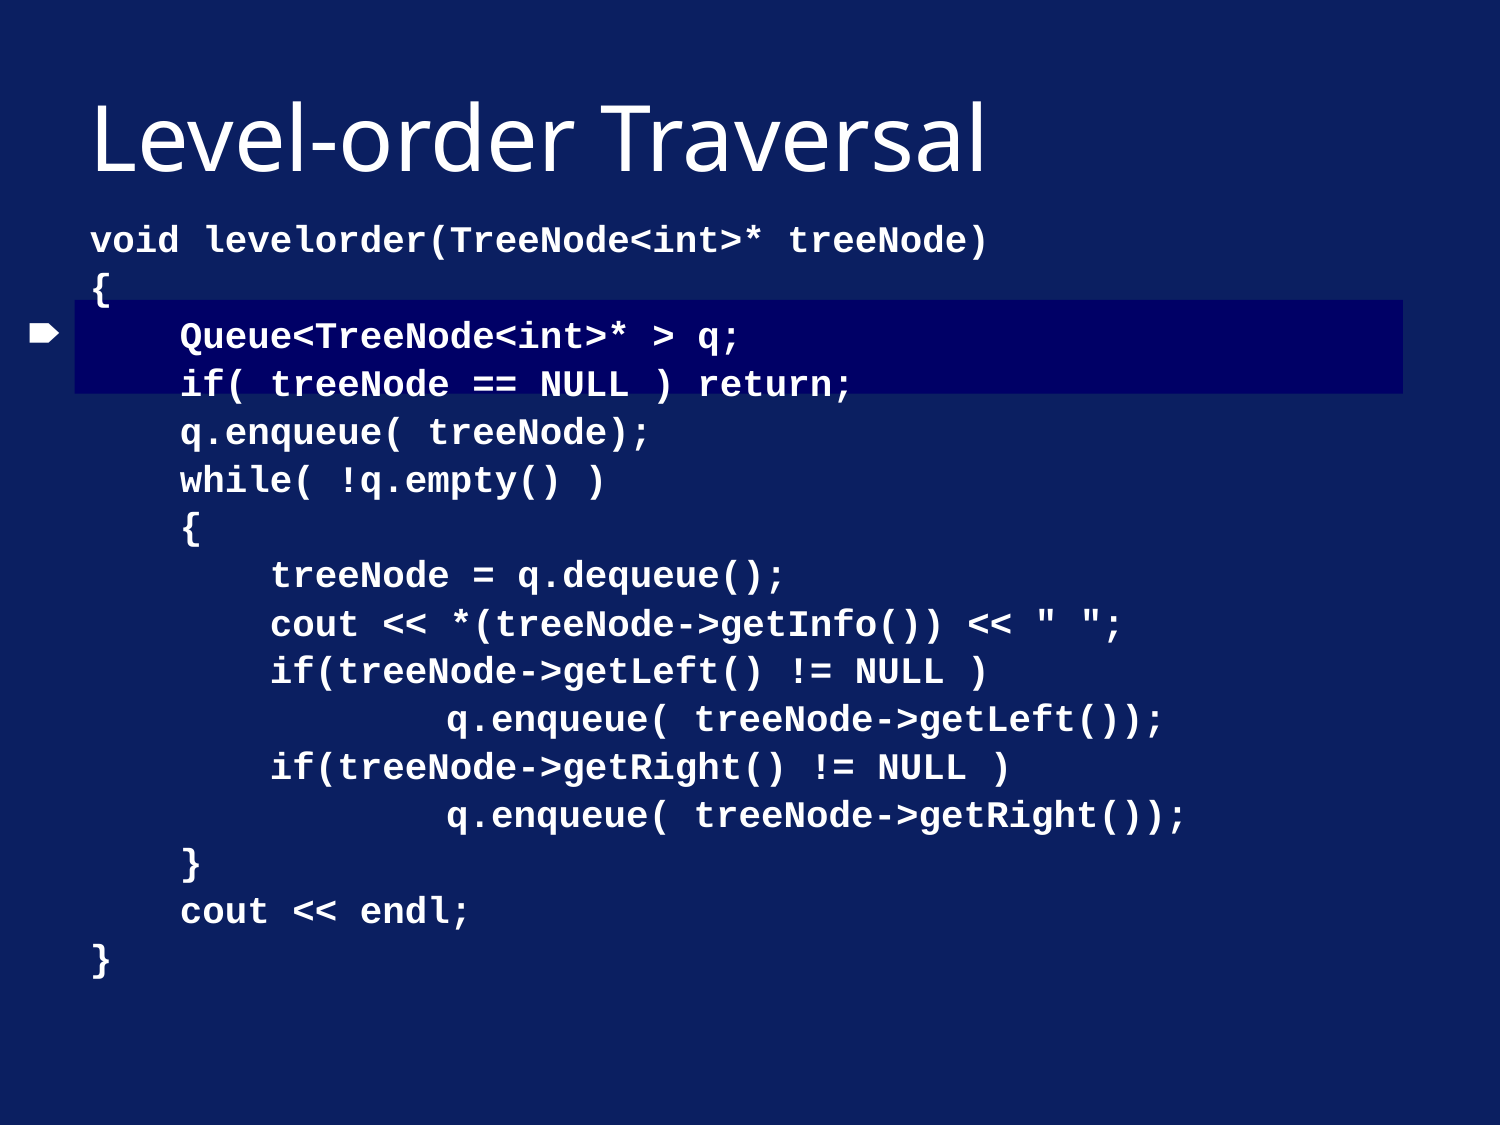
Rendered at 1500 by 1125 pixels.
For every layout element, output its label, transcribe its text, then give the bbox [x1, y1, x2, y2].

list void levelorder(TreeNode<int>* treeNode) { Queue<TreeNode<int>* > q; if( treeNode == NULL ) return; q.enqueue( treeNode); while( !q.empty() ) { treeNode = q.dequeue(); cout << *(treeNode->getInfo()) << " "; if(treeNode->getLeft() != NULL ) q.enqueue( treeNode->getLeft()); if(treeNode->getRight() != NULL ) q.enqueue( treeNode->getRight()); } cout << endl; } [74, 212, 1425, 1063]
title Level-order Traversal [74, 59, 1425, 210]
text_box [12, 299, 1404, 403]
